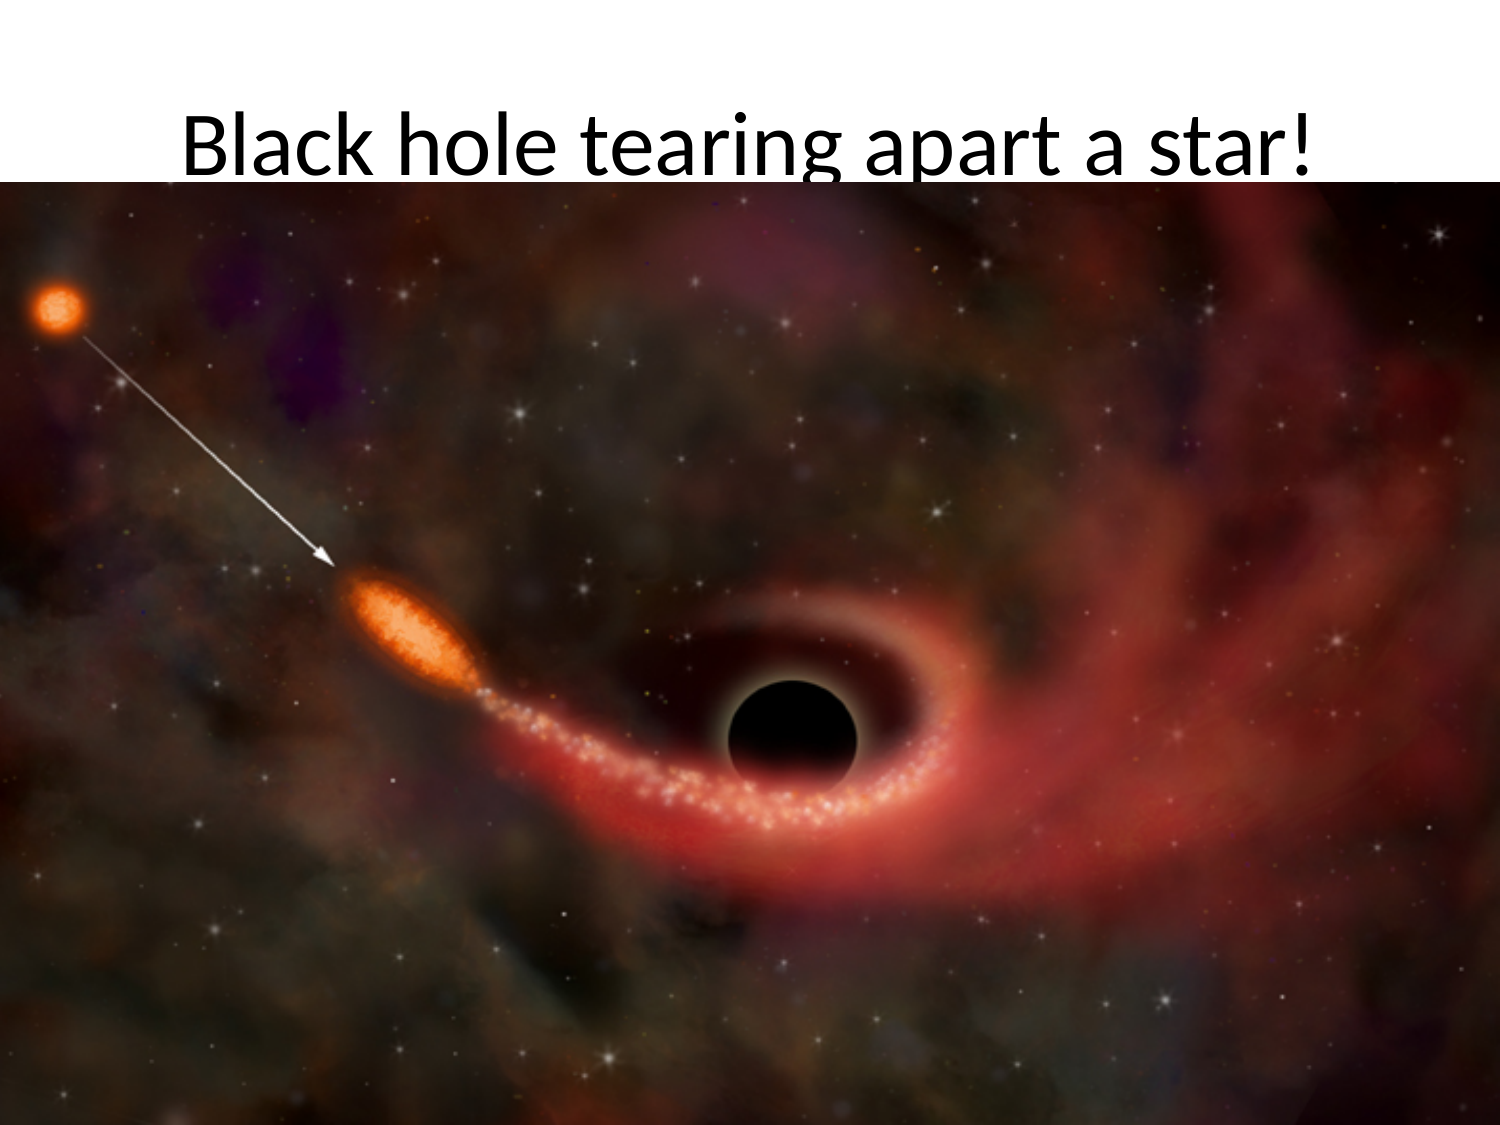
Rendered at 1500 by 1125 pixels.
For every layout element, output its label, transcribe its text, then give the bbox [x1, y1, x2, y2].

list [0, 181, 1500, 1125]
title Black hole tearing apart a star! [75, 45, 1425, 180]
